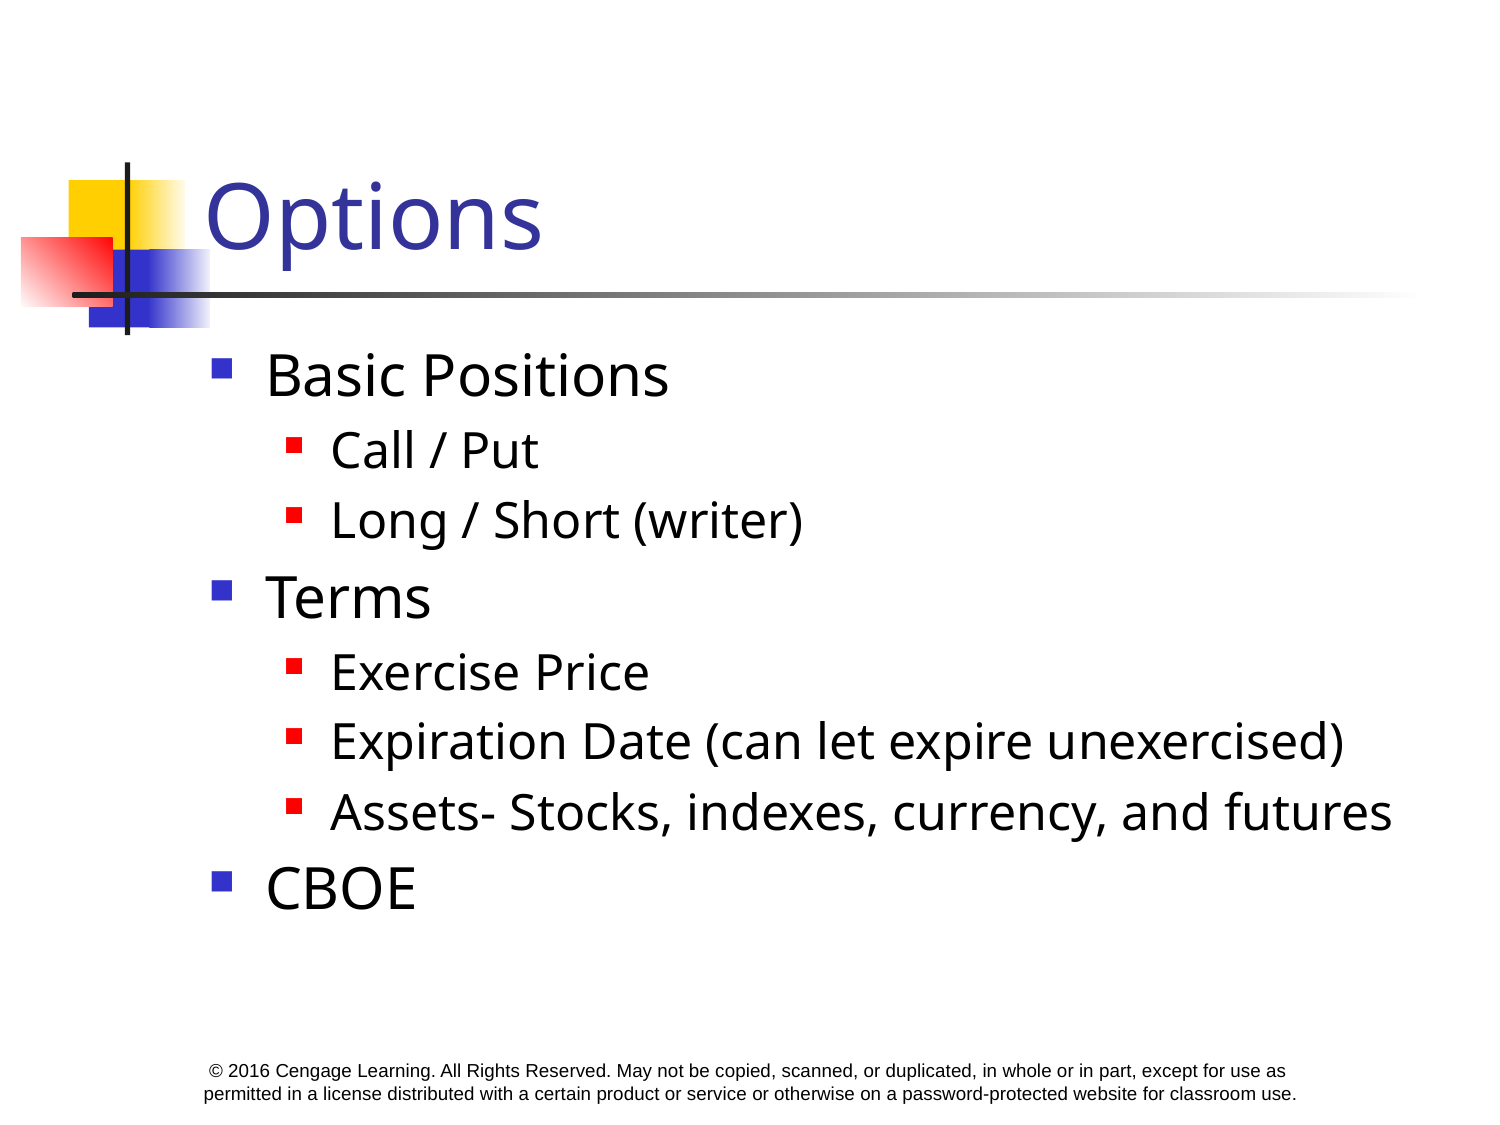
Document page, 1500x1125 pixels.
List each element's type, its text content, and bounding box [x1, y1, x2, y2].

list Basic Positions Call / Put Long / Short (writer) Terms Exercise Price Expiration Date (can let expire unexercised) Assets- Stocks, indexes, currency, and futures CBOE [193, 330, 1470, 1007]
title Options [188, 34, 1468, 276]
